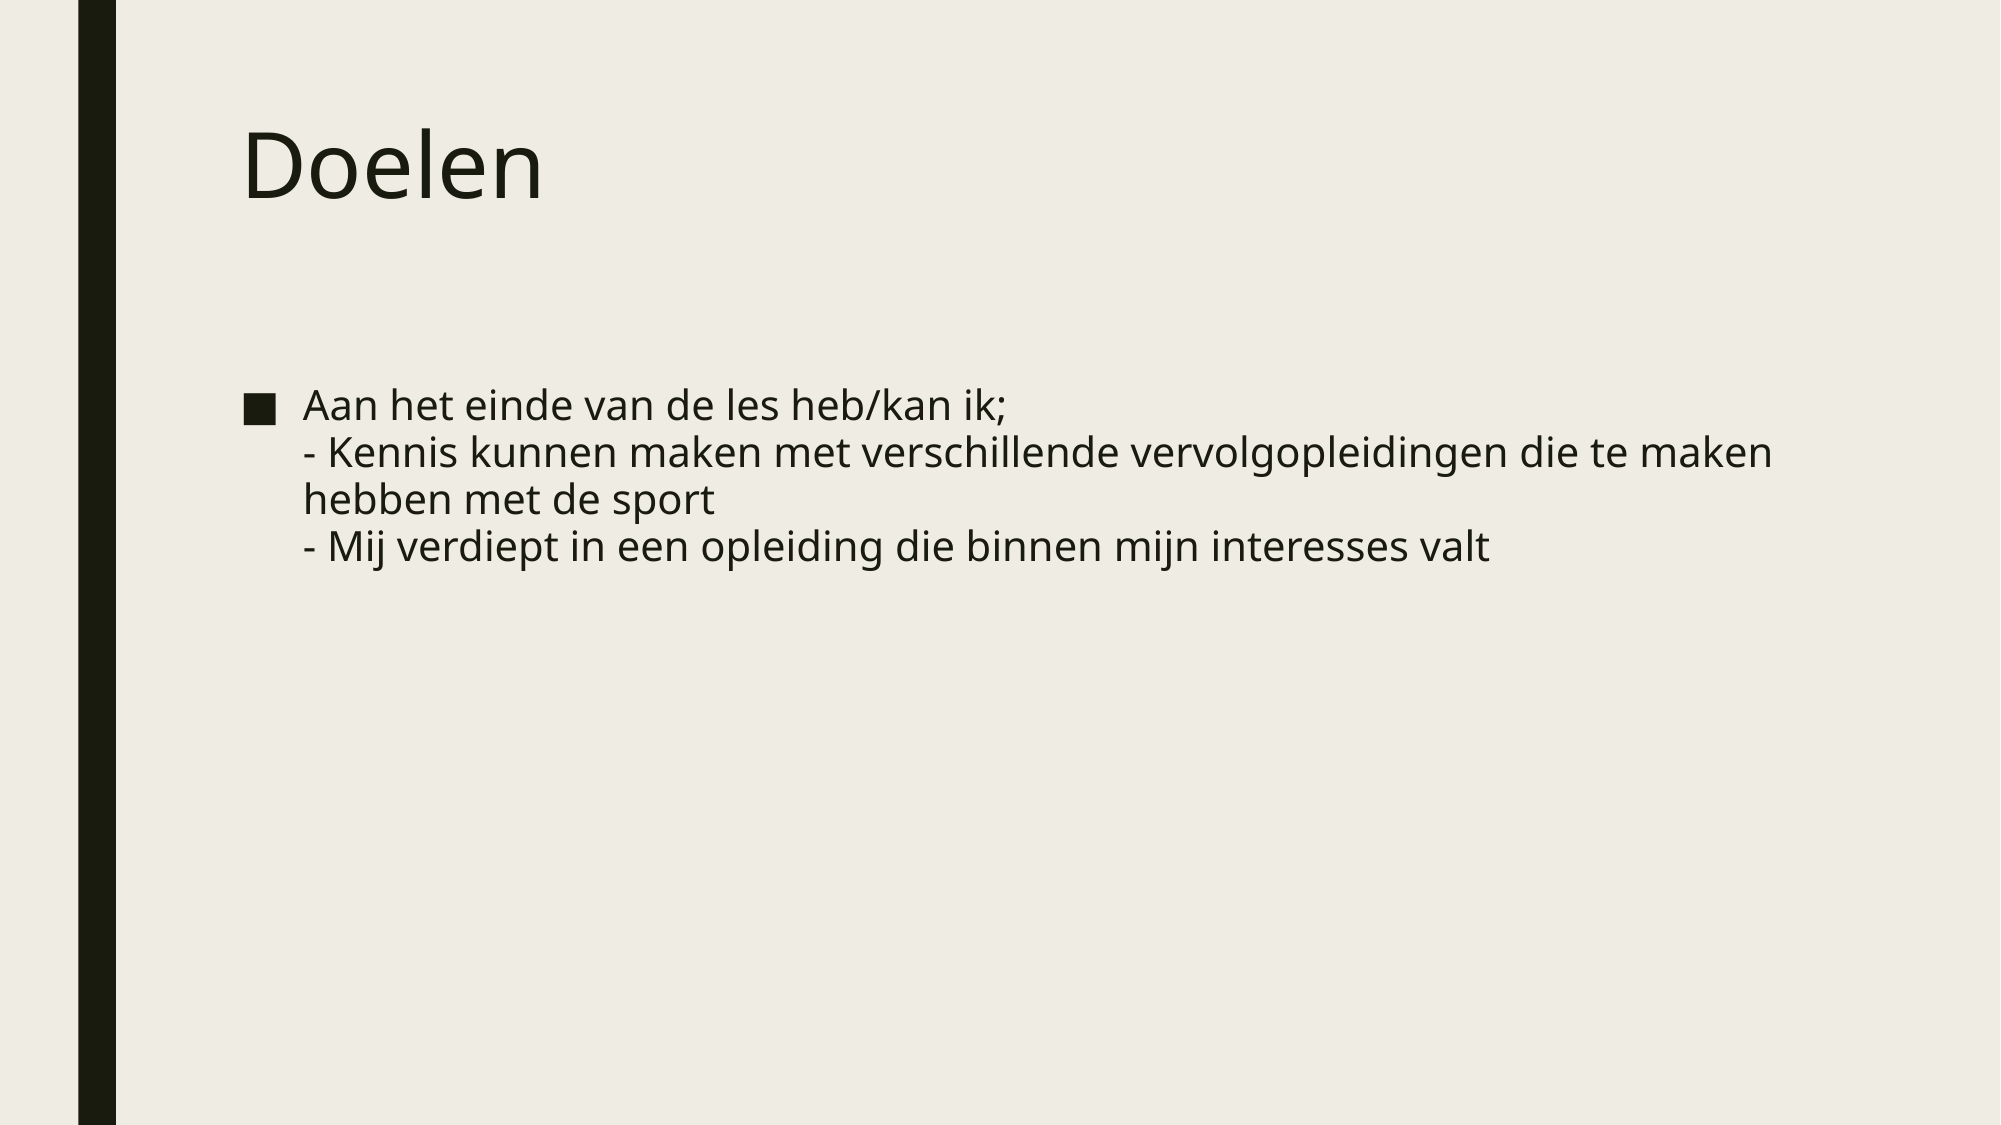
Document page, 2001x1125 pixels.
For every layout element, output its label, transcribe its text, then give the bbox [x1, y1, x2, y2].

title Doelen [225, 112, 1800, 357]
list Aan het einde van de les heb/kan ik; - Kennis kunnen maken met verschillende vervolgopleidingen die te maken hebben met de sport - Mij verdiept in een opleiding die binnen mijn interesses valt [225, 375, 1800, 963]
